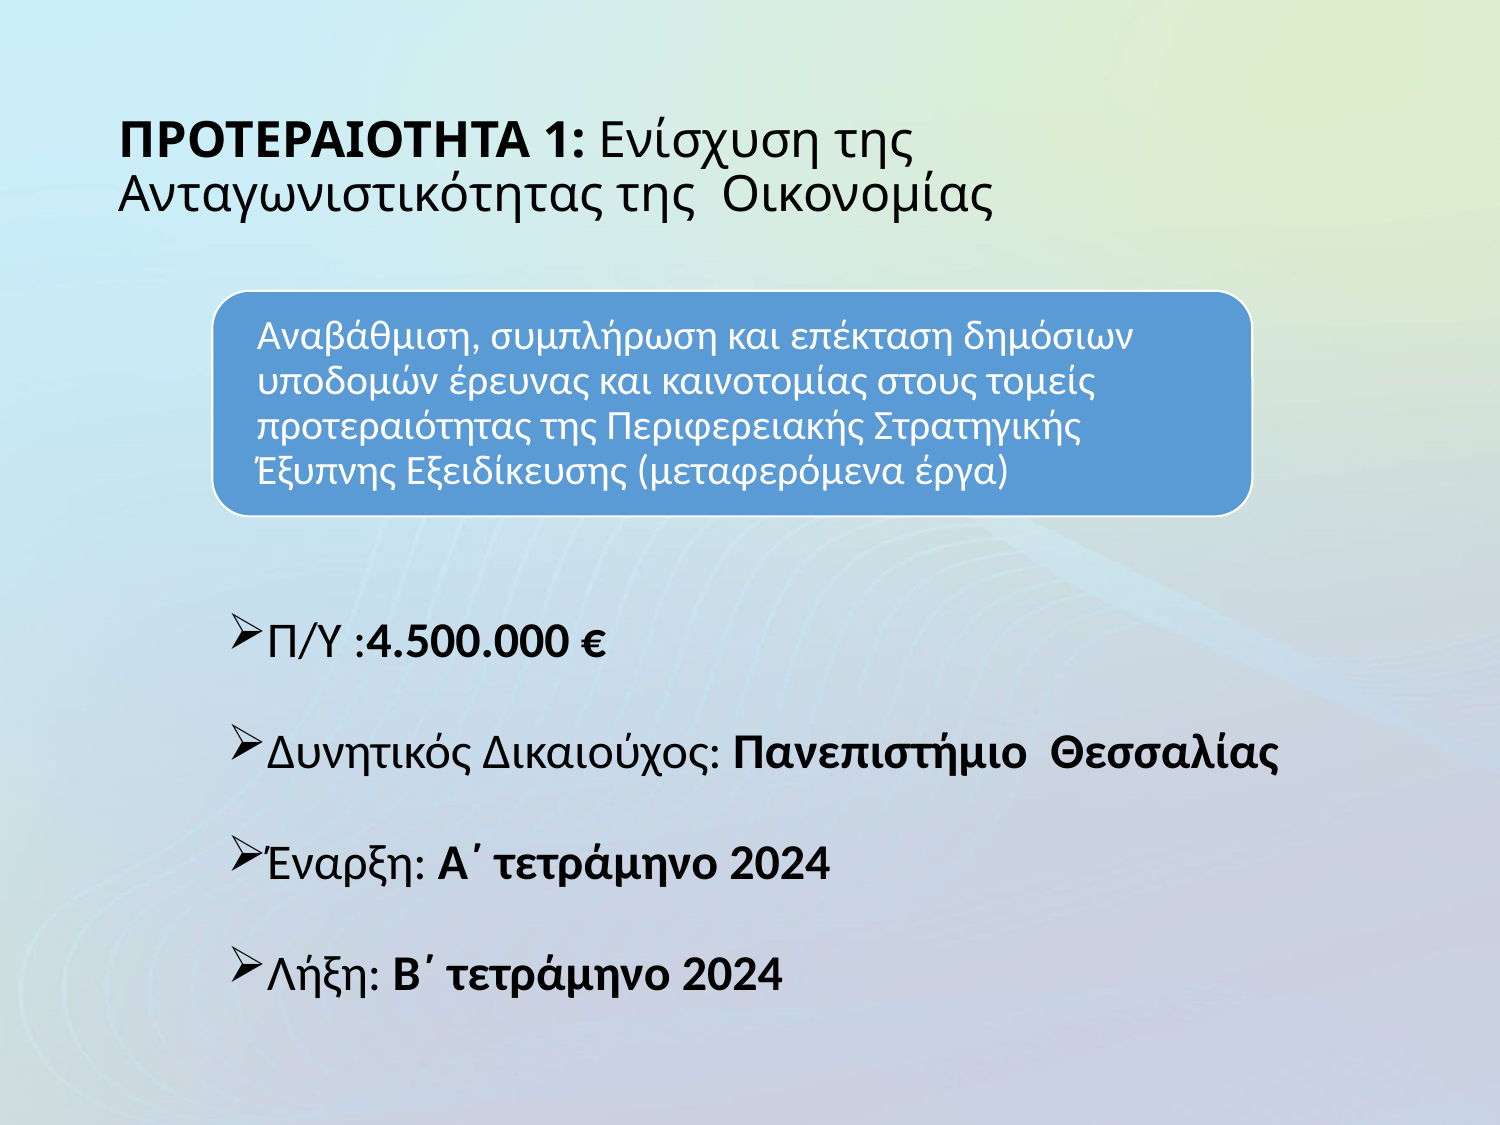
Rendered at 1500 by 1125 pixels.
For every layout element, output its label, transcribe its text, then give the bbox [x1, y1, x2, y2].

picture [0, 0, 1500, 1125]
title ΠΡΟΤΕΡΑΙΟΤΗΤΑ 1: Ενίσχυση της Ανταγωνιστικότητας της Οικονομίας [103, 59, 1397, 278]
list Π/Υ :4.500.000 € Δυνητικός Δικαιούχος: Πανεπιστήμιο Θεσσαλίας Έναρξη: Α΄ τετράμηνο 2024 Λήξη: Β΄ τετράμηνο 2024 [212, 570, 1384, 937]
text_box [212, 290, 1253, 517]
